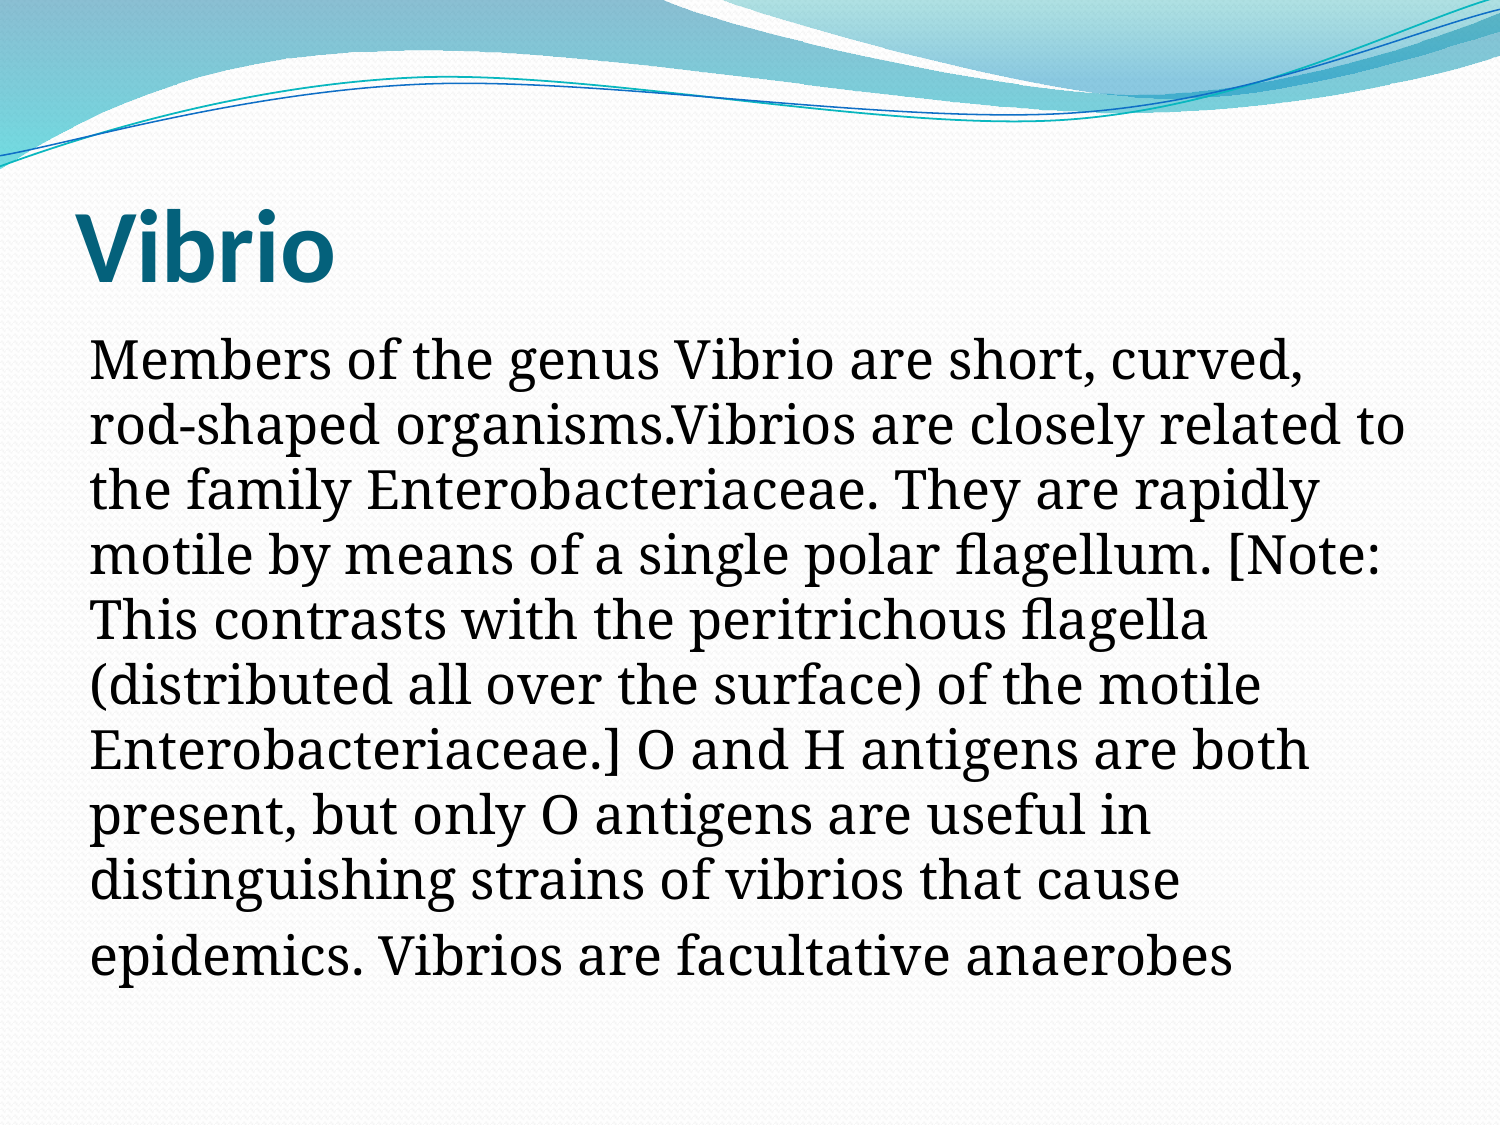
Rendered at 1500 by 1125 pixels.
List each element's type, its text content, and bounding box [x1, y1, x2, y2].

title Vibrio [75, 115, 1425, 303]
list Members of the genus Vibrio are short, curved, rod-shaped organisms.Vibrios are closely related to the family Enterobacteriaceae. They are rapidly motile by means of a single polar flagellum. [Note: This contrasts with the peritrichous flagella (distributed all over the surface) of the motile Enterobacteriaceae.] O and H antigens are both present, but only O antigens are useful in distinguishing strains of vibrios that cause epidemics. Vibrios are facultative anaerobes [75, 317, 1425, 1038]
